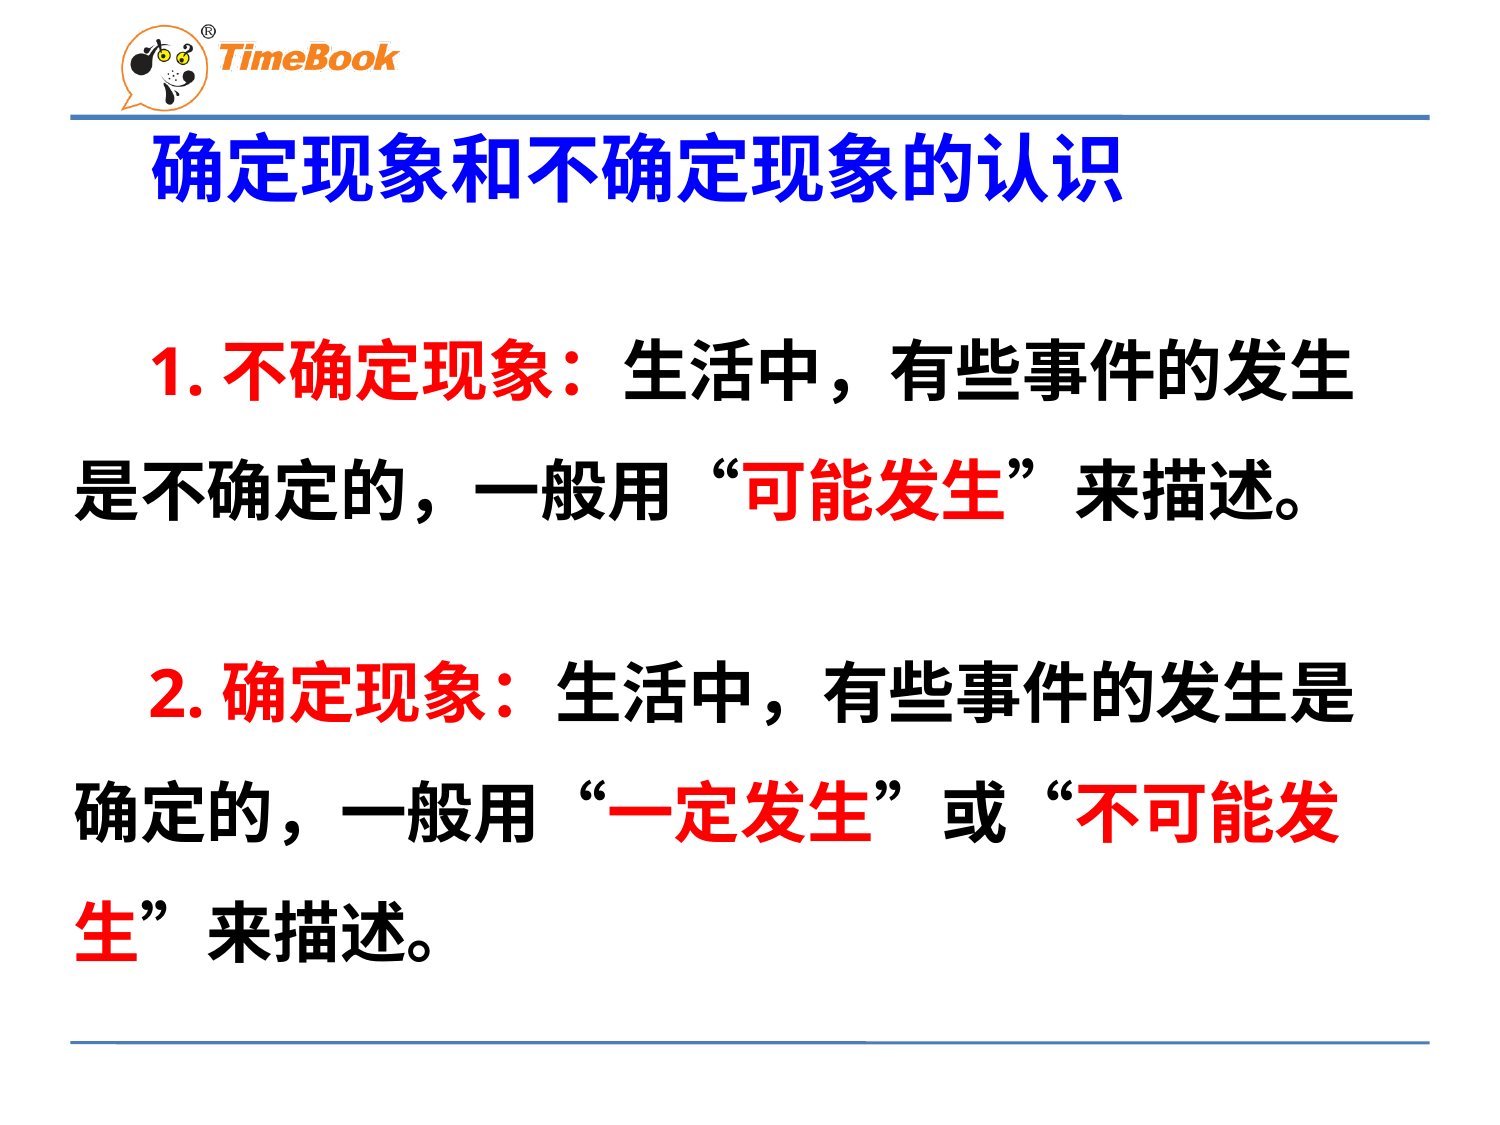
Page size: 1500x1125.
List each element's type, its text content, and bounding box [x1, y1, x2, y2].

text_box 2.确定现象：生活中，有些事件的发生是确定的，一般用“一定发生”或“不可能发生”来描述。 [58, 603, 1418, 978]
picture [118, 22, 408, 113]
text_box 确定现象和不确定现象的认识 [135, 113, 1266, 219]
text_box 1.不确定现象：生活中，有些事件的发生是不确定的，一般用“可能发生”来描述。 [58, 281, 1418, 536]
